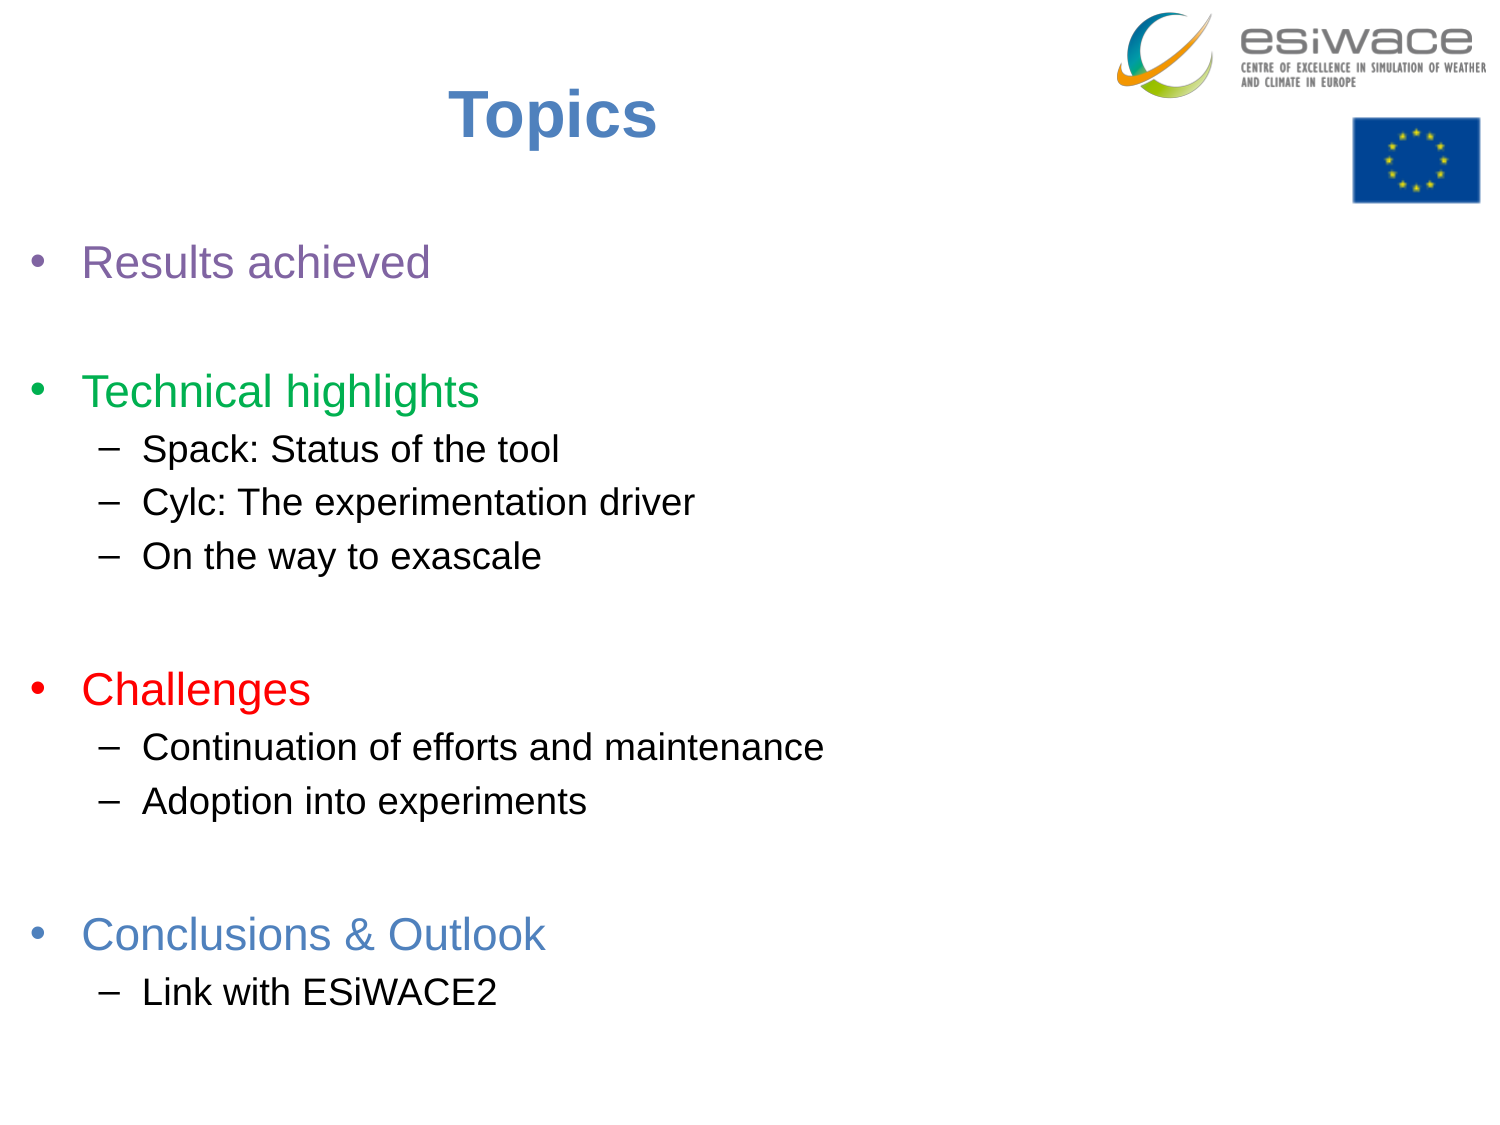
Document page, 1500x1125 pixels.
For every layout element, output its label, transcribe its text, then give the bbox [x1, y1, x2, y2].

list Results achieved Technical highlights Spack: Status of the tool Cylc: The experimentation driver On the way to exascale Challenges Continuation of efforts and maintenance Adoption into experiments Conclusions & Outlook Link with ESiWACE2 [14, 222, 1483, 1024]
title Topics [14, 14, 1093, 208]
picture [1351, 116, 1483, 206]
picture [1111, 11, 1486, 101]
